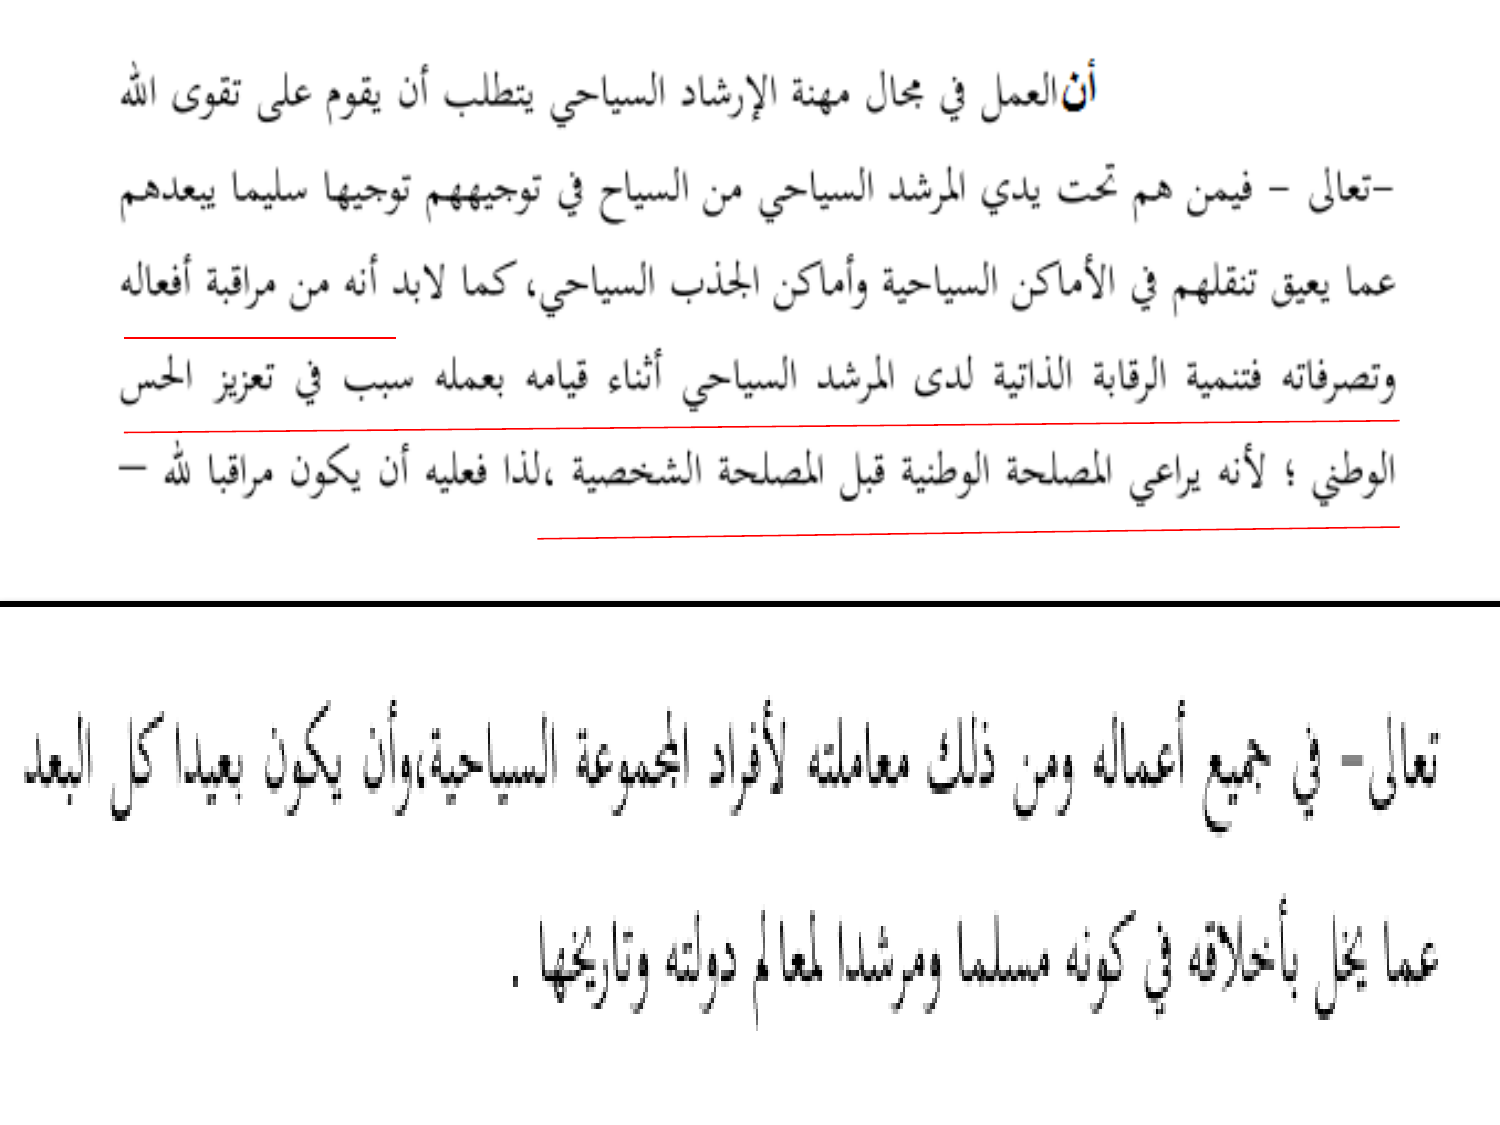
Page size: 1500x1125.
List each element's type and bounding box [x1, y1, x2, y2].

text_box [537, 526, 1400, 540]
list [0, 0, 1500, 606]
text_box [123, 420, 1400, 433]
picture [0, 606, 1500, 1125]
